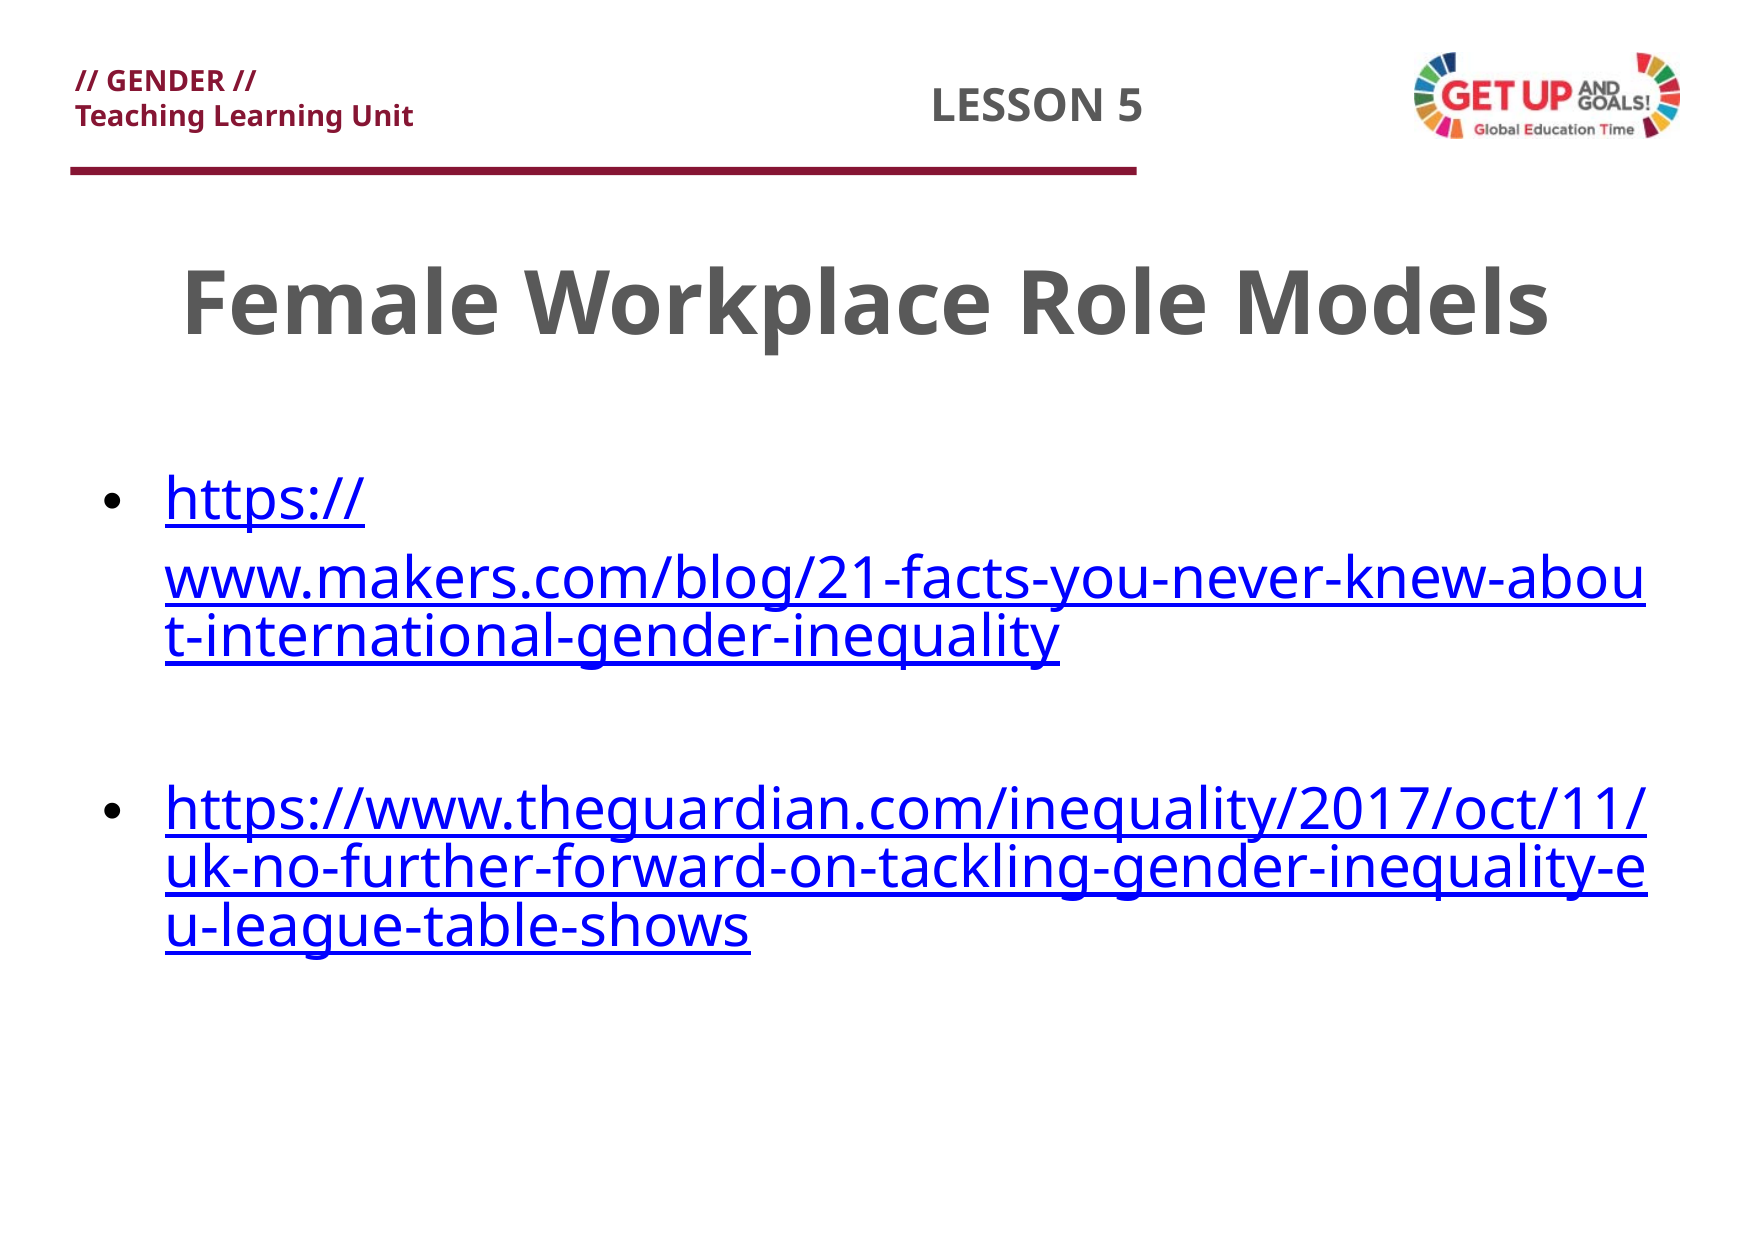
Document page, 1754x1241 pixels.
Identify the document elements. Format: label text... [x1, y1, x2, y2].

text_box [59, 47, 1680, 176]
title Female Workplace Role Models [87, 195, 1667, 403]
list https://www.makers.com/blog/21-facts-you-never-knew-about-international-gender-inequality https://www.theguardian.com/inequality/2017/oct/11/uk-no-further-forward-on-tackling-gender-inequality-eu-league-table-shows [87, 453, 1667, 1241]
